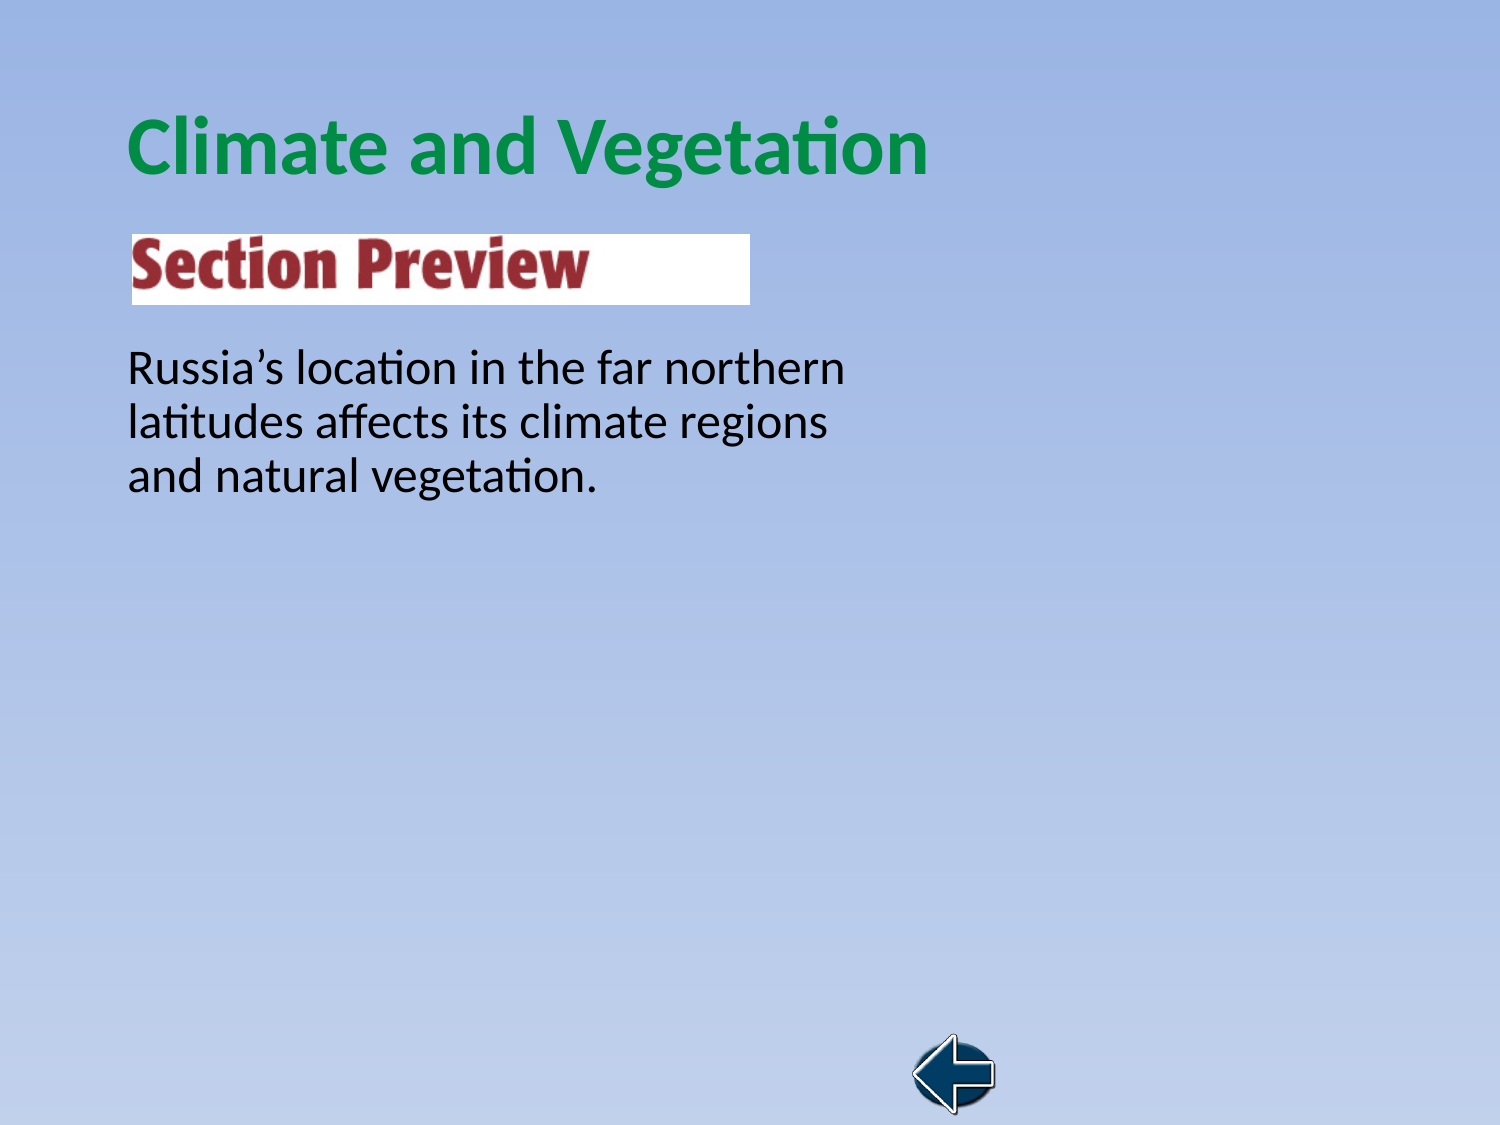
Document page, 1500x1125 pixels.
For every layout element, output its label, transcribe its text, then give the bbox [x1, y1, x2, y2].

picture [910, 1032, 996, 1118]
picture [132, 233, 751, 305]
text_box Climate and Vegetation [112, 94, 1388, 200]
text_box Russia’s location in the far northern latitudes affects its climate regions and natural vegetation. [112, 334, 863, 511]
